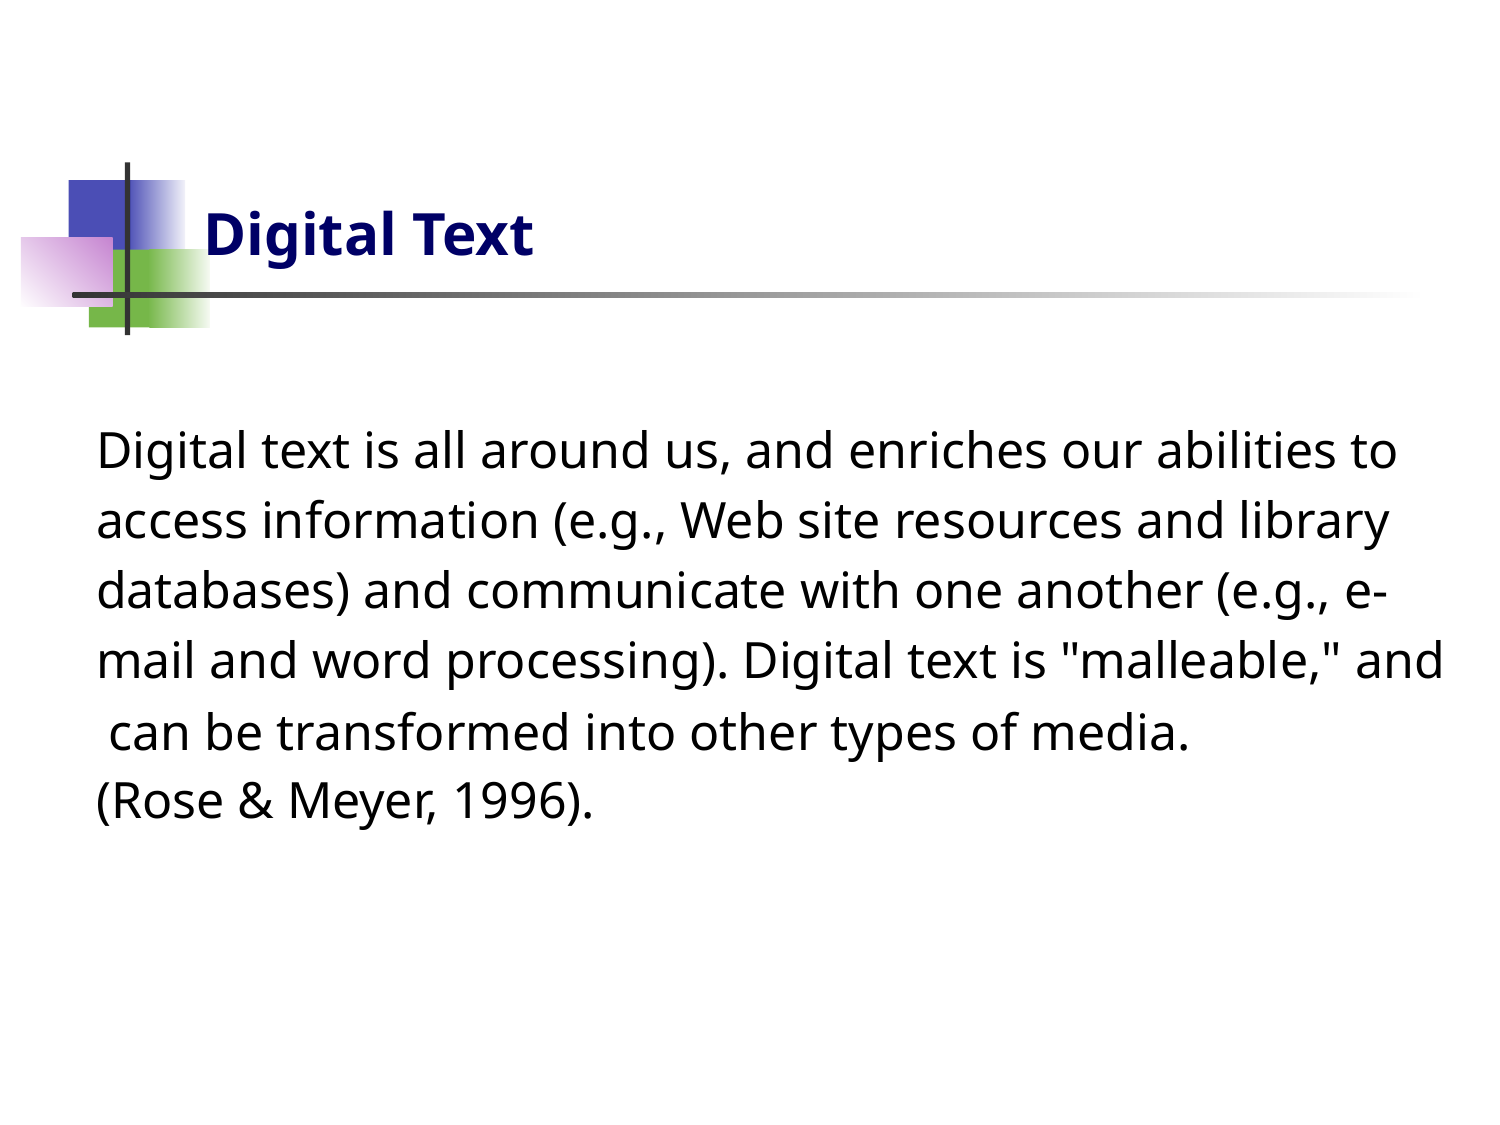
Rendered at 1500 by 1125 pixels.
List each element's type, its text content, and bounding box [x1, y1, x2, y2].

title Digital Text [188, 34, 1468, 276]
list Digital text is all around us, and enriches our abilities to access information (e.g., Web site resources and library databases) and communicate with one another (e.g., e- mail and word processing). Digital text is "malleable," and can be transformed into other types of media. (Rose & Meyer, 1996). [80, 330, 1500, 1125]
